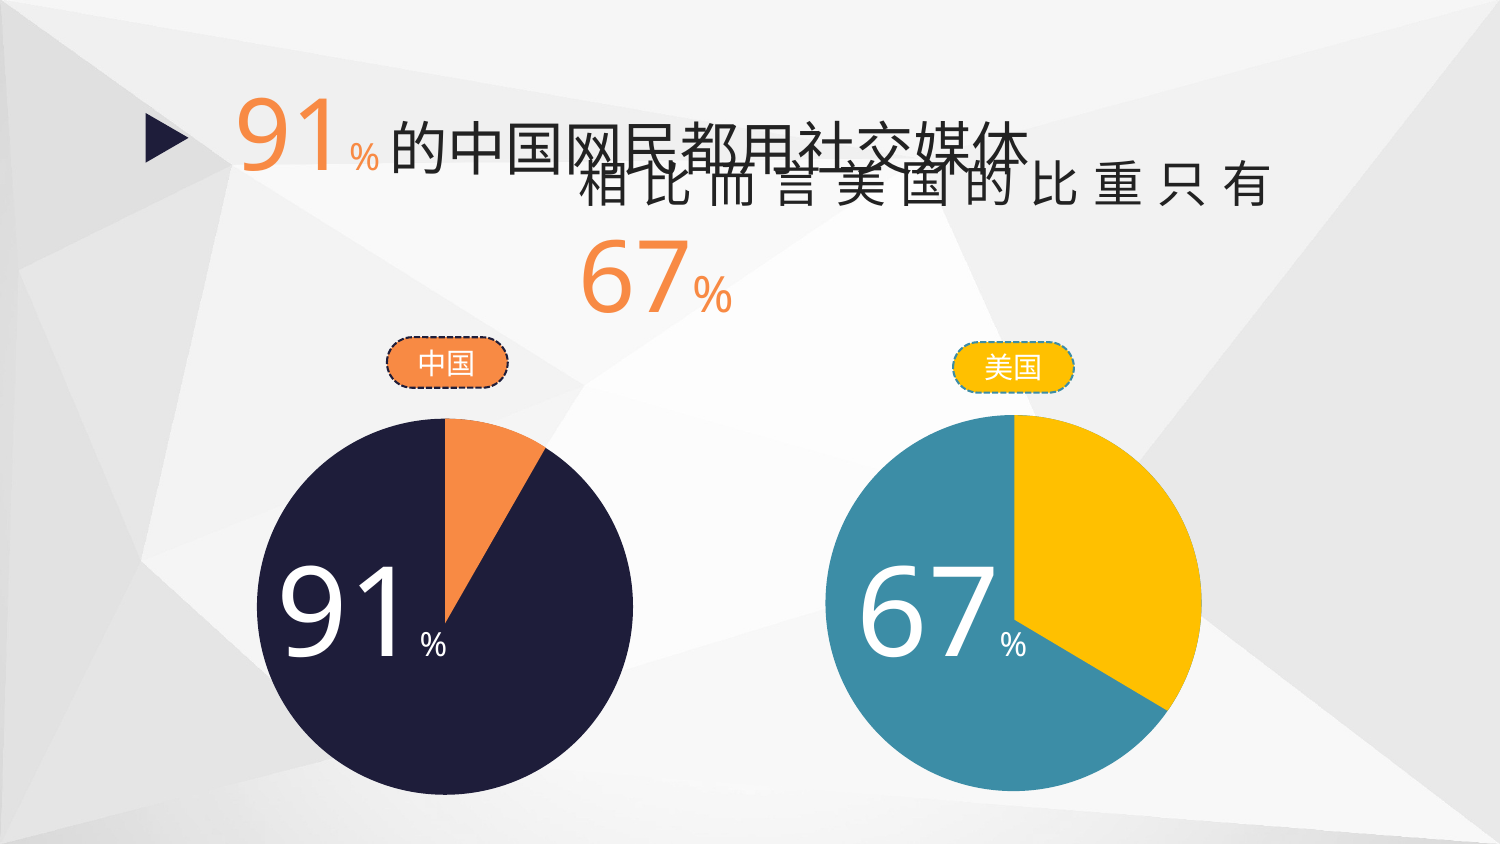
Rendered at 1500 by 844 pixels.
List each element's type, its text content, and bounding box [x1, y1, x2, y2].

text_box 相比而言美国的比重只有67% [563, 145, 1299, 280]
picture [0, 0, 1500, 844]
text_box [952, 341, 1075, 394]
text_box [824, 414, 1203, 792]
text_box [386, 336, 509, 390]
text_box [145, 112, 189, 163]
text_box 91%的中国网民都用社交媒体 [219, 63, 1083, 199]
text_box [256, 418, 634, 796]
